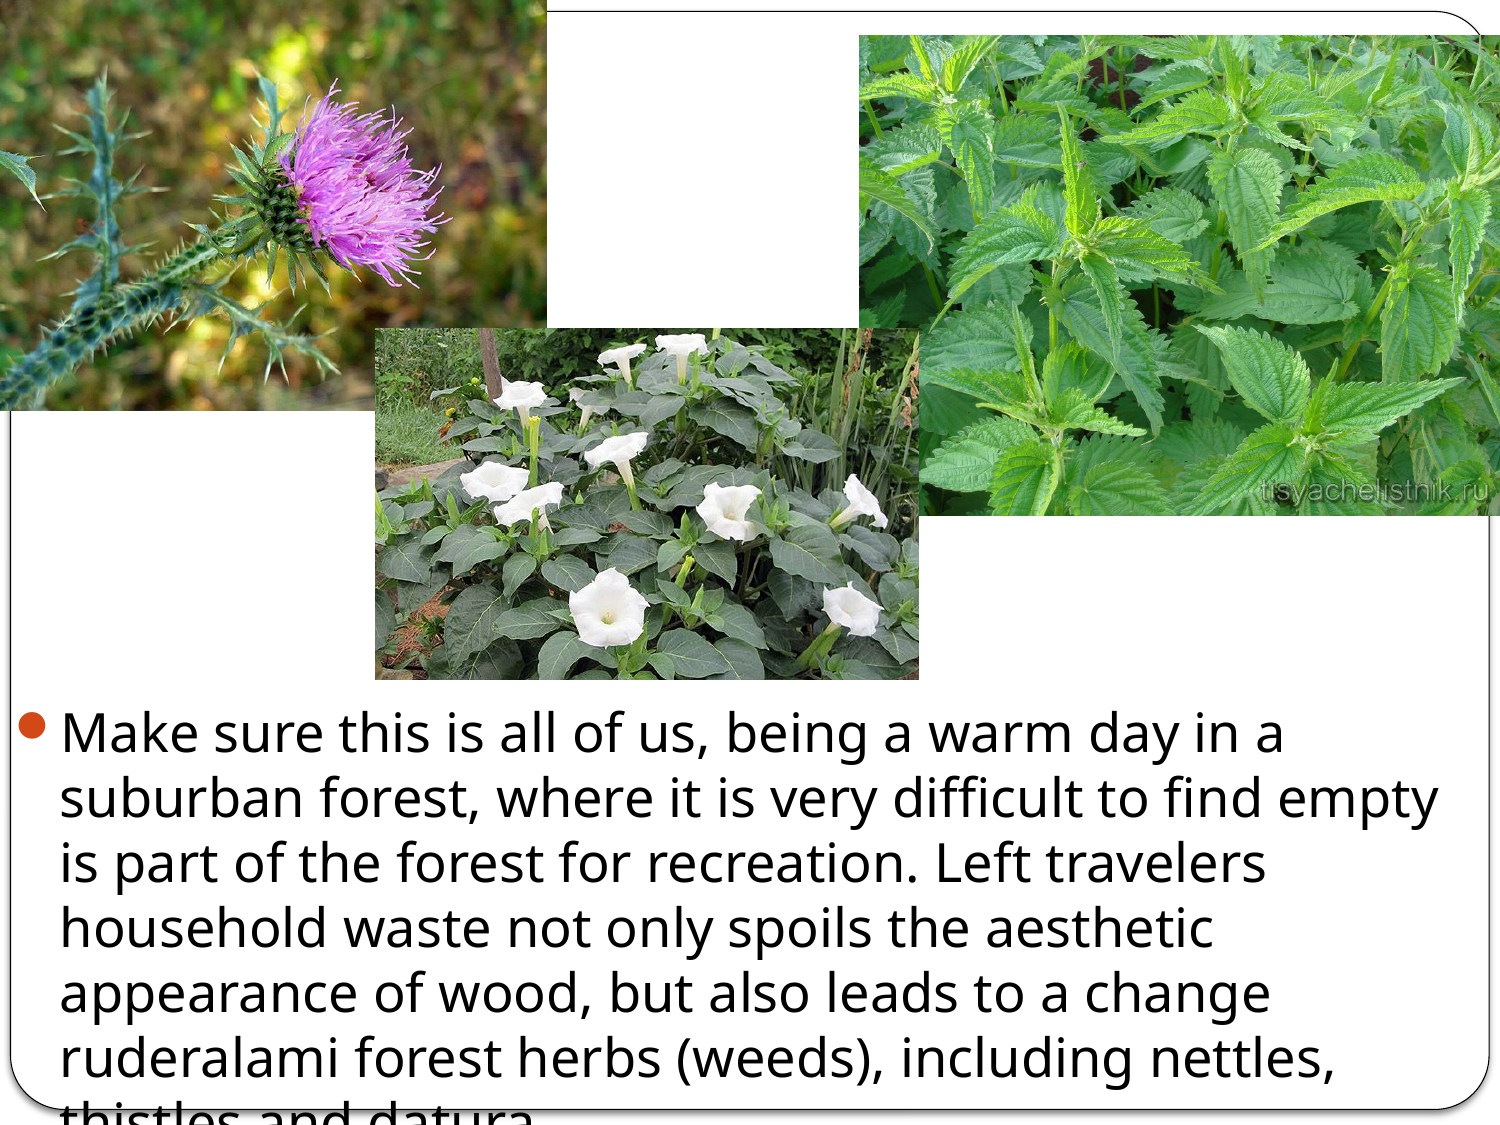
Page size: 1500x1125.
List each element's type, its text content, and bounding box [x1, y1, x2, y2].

picture [0, 0, 1500, 680]
list Make sure this is all of us, being a warm day in a suburban forest, where it is very difficult to find empty is part of the forest for recreation. Left travelers household waste not only spoils the aesthetic appearance of wood, but also leads to a change ruderalami forest herbs (weeds), including nettles, thistles and datura. [0, 691, 1500, 1125]
